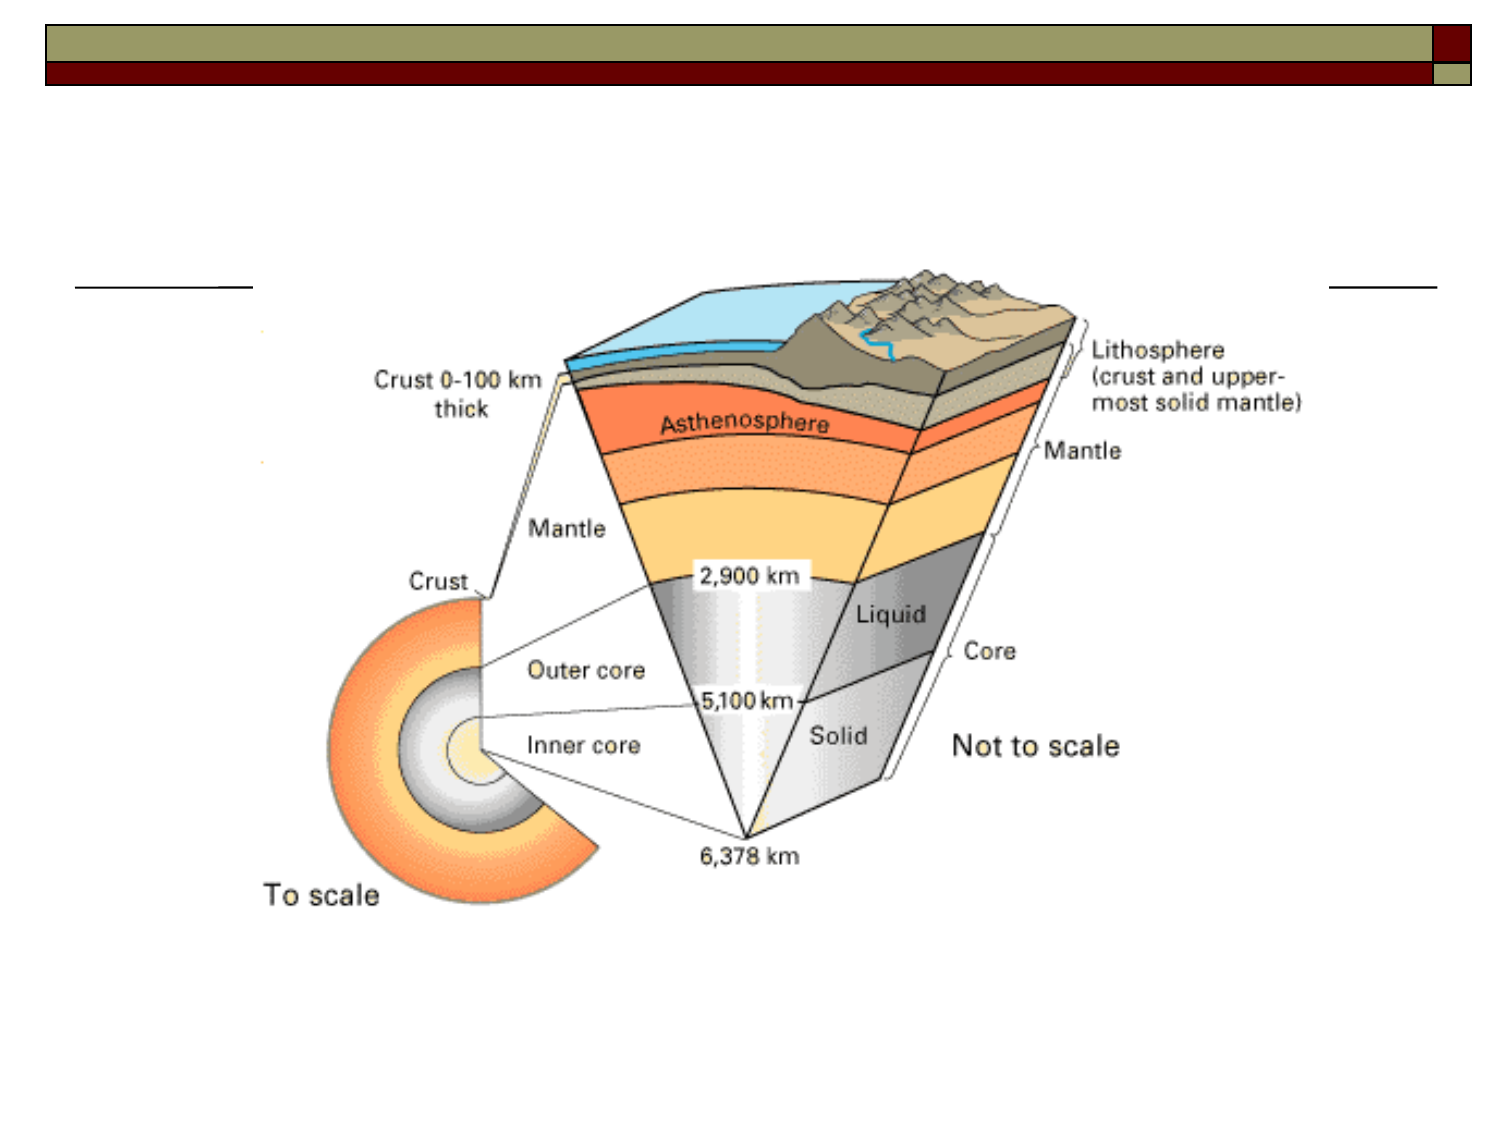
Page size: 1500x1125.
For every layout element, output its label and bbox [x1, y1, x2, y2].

picture [253, 255, 1329, 928]
